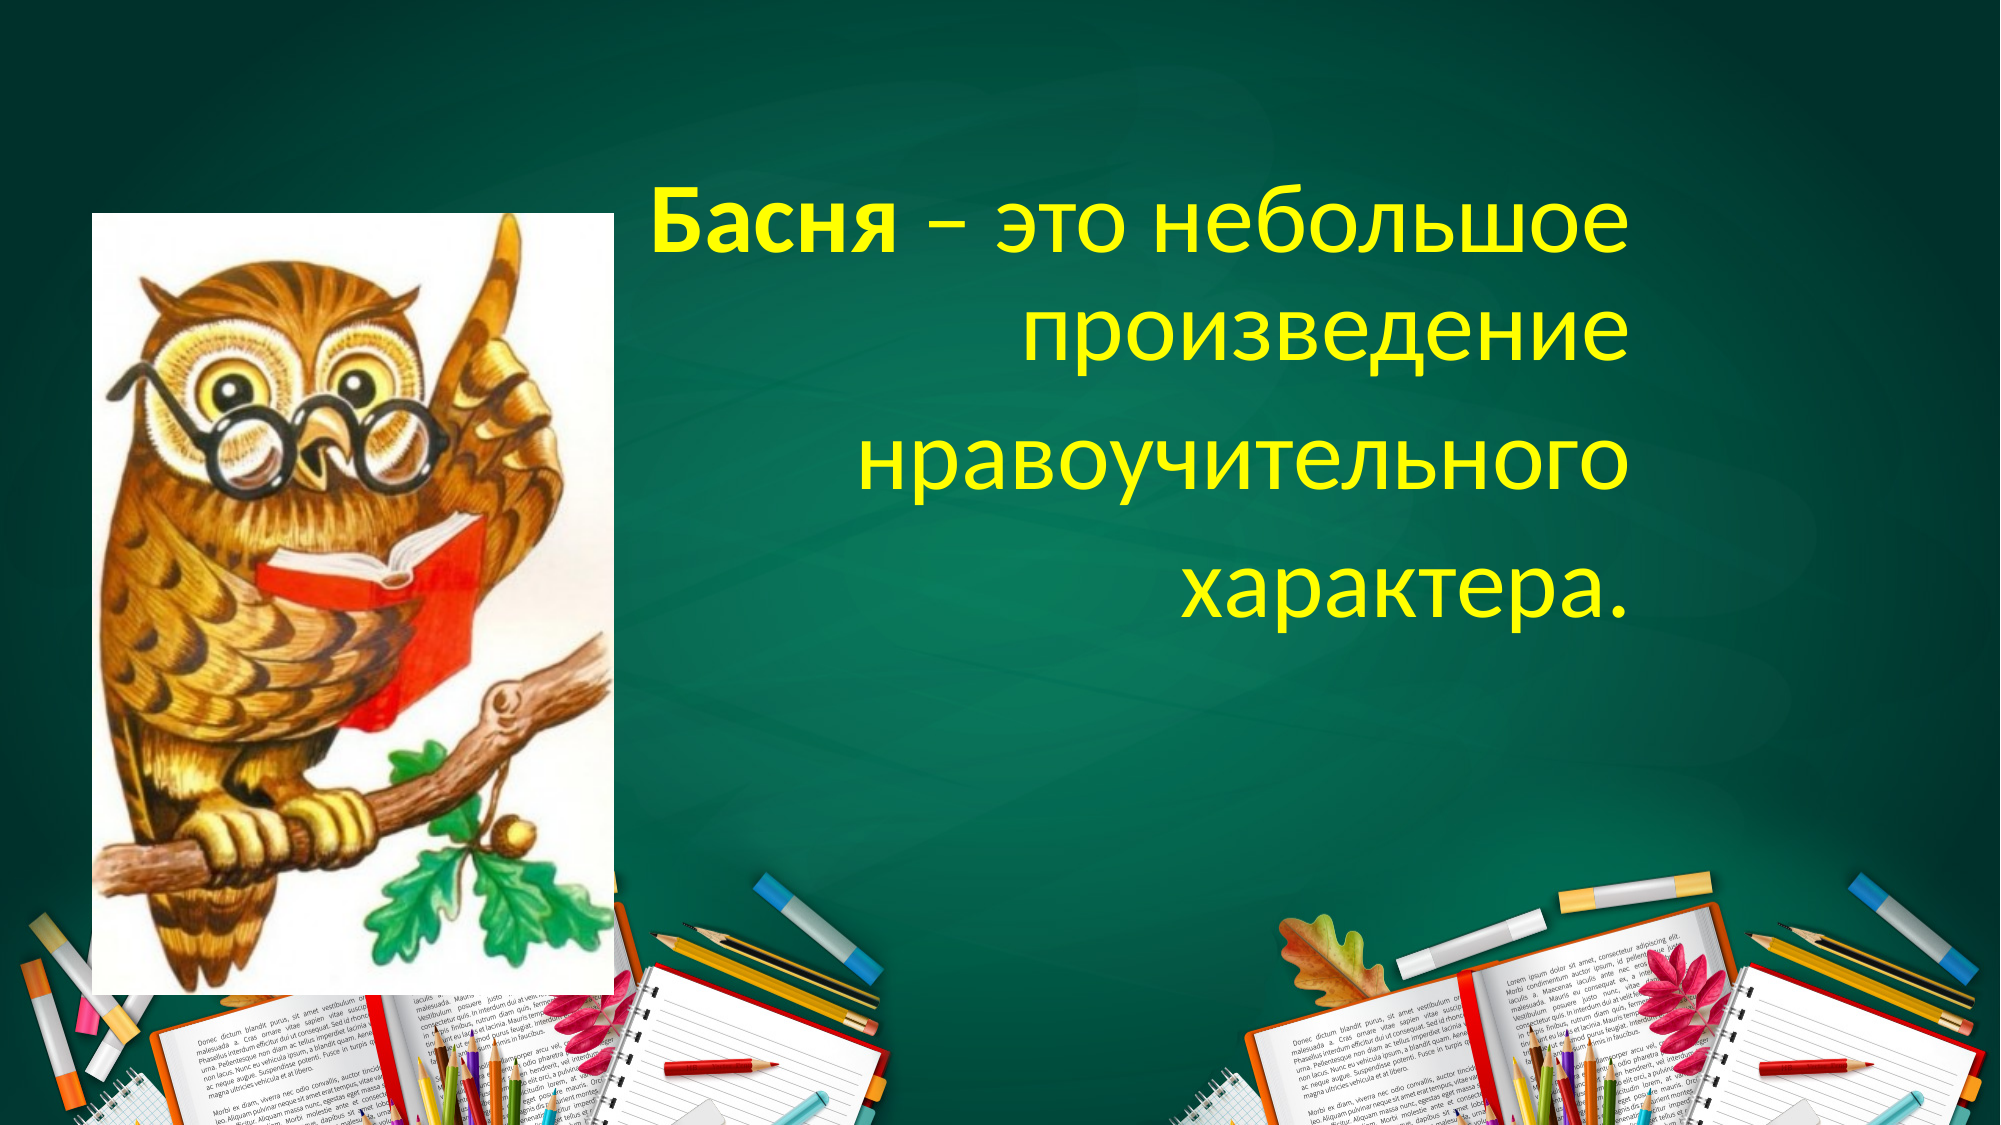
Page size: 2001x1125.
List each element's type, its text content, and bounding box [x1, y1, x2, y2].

picture [0, 0, 2000, 1125]
list Басня – это небольшое произведение нравоучительного характера. [353, 158, 1647, 1014]
